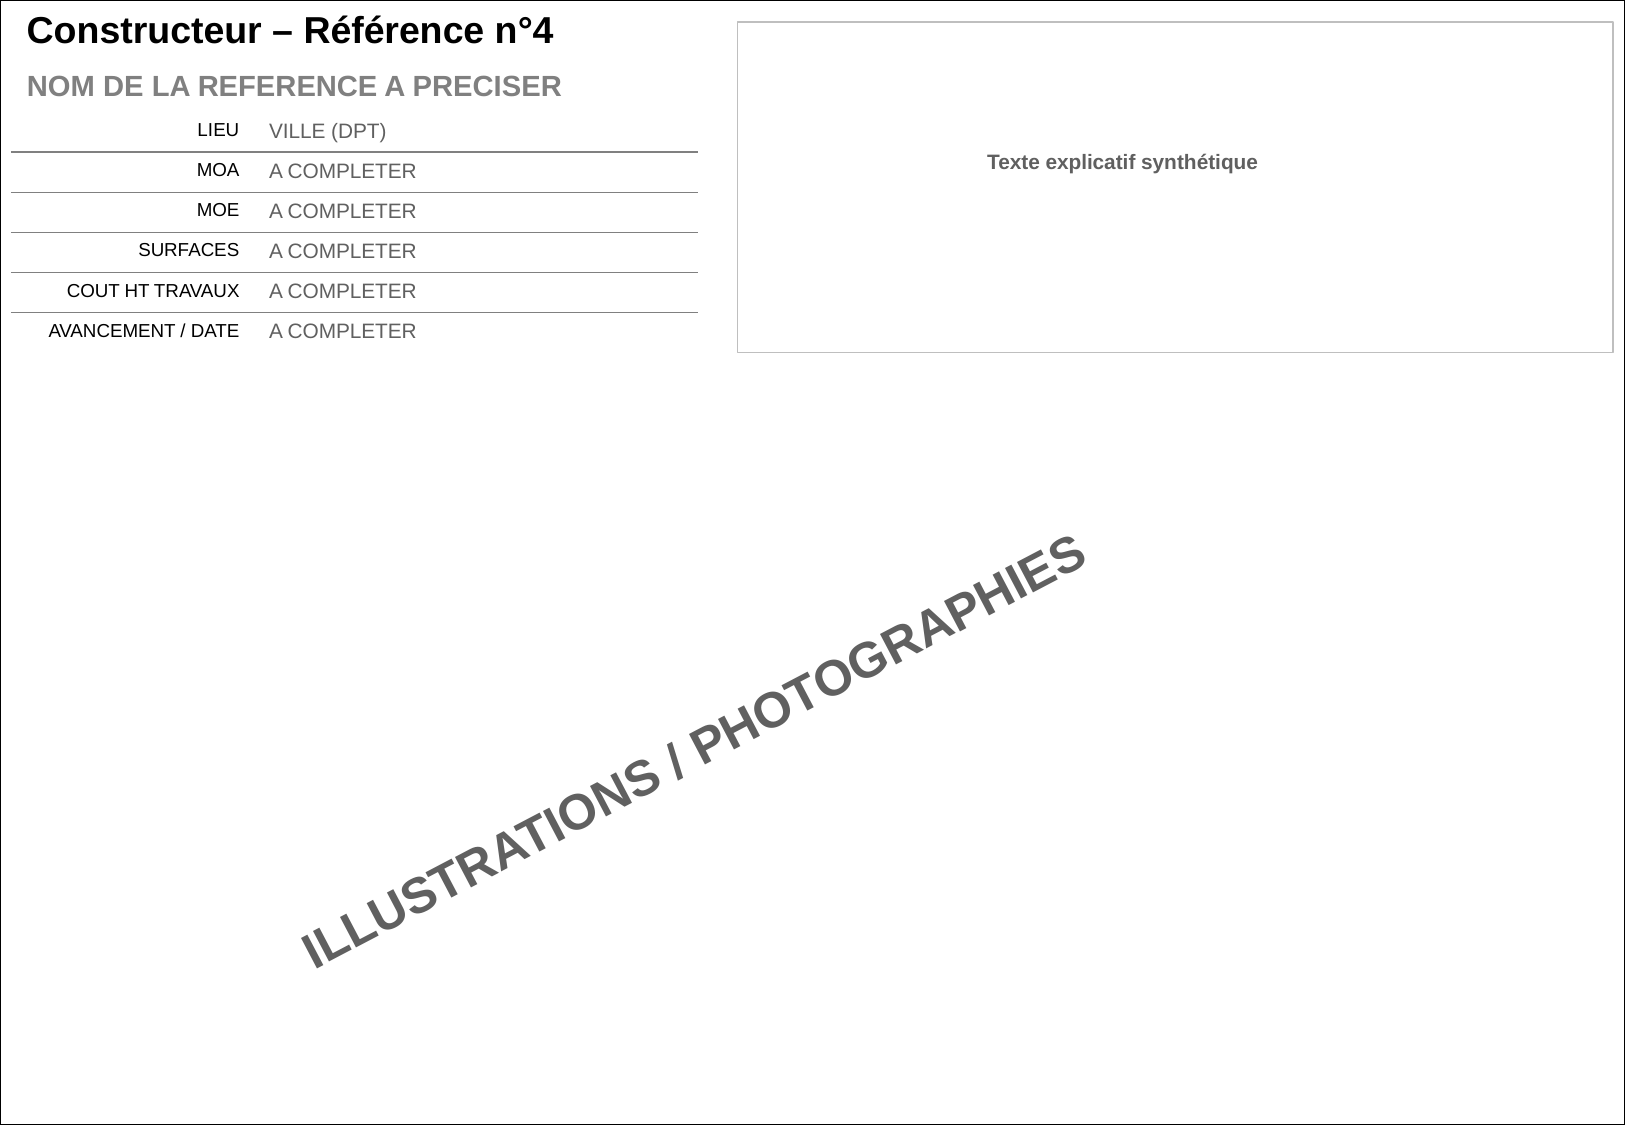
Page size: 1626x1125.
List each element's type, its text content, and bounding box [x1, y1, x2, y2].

text_box [737, 22, 1614, 353]
table_cell A COMPLETER [255, 153, 696, 192]
text_box Constructeur – Référence n°4 [11, 0, 827, 59]
table_header NOM DE LA REFERENCE A PRECISER [13, 63, 696, 111]
table_cell A COMPLETER [255, 193, 696, 232]
table_cell A COMPLETER [255, 313, 696, 352]
table_cell COUT HT TRAVAUX [13, 273, 253, 312]
table_cell SURFACES [13, 233, 253, 272]
text_box ILLUSTRATIONS / PHOTOGRAPHIES [274, 403, 1316, 1014]
table_cell MOE [13, 193, 253, 232]
table_cell MOA [13, 153, 253, 192]
table_cell AVANCEMENT / DATE [13, 313, 253, 352]
table_cell LIEU [13, 113, 253, 151]
table_cell VILLE (DPT) [255, 113, 696, 151]
table_cell A COMPLETER [255, 233, 696, 272]
table_cell A COMPLETER [255, 273, 696, 312]
